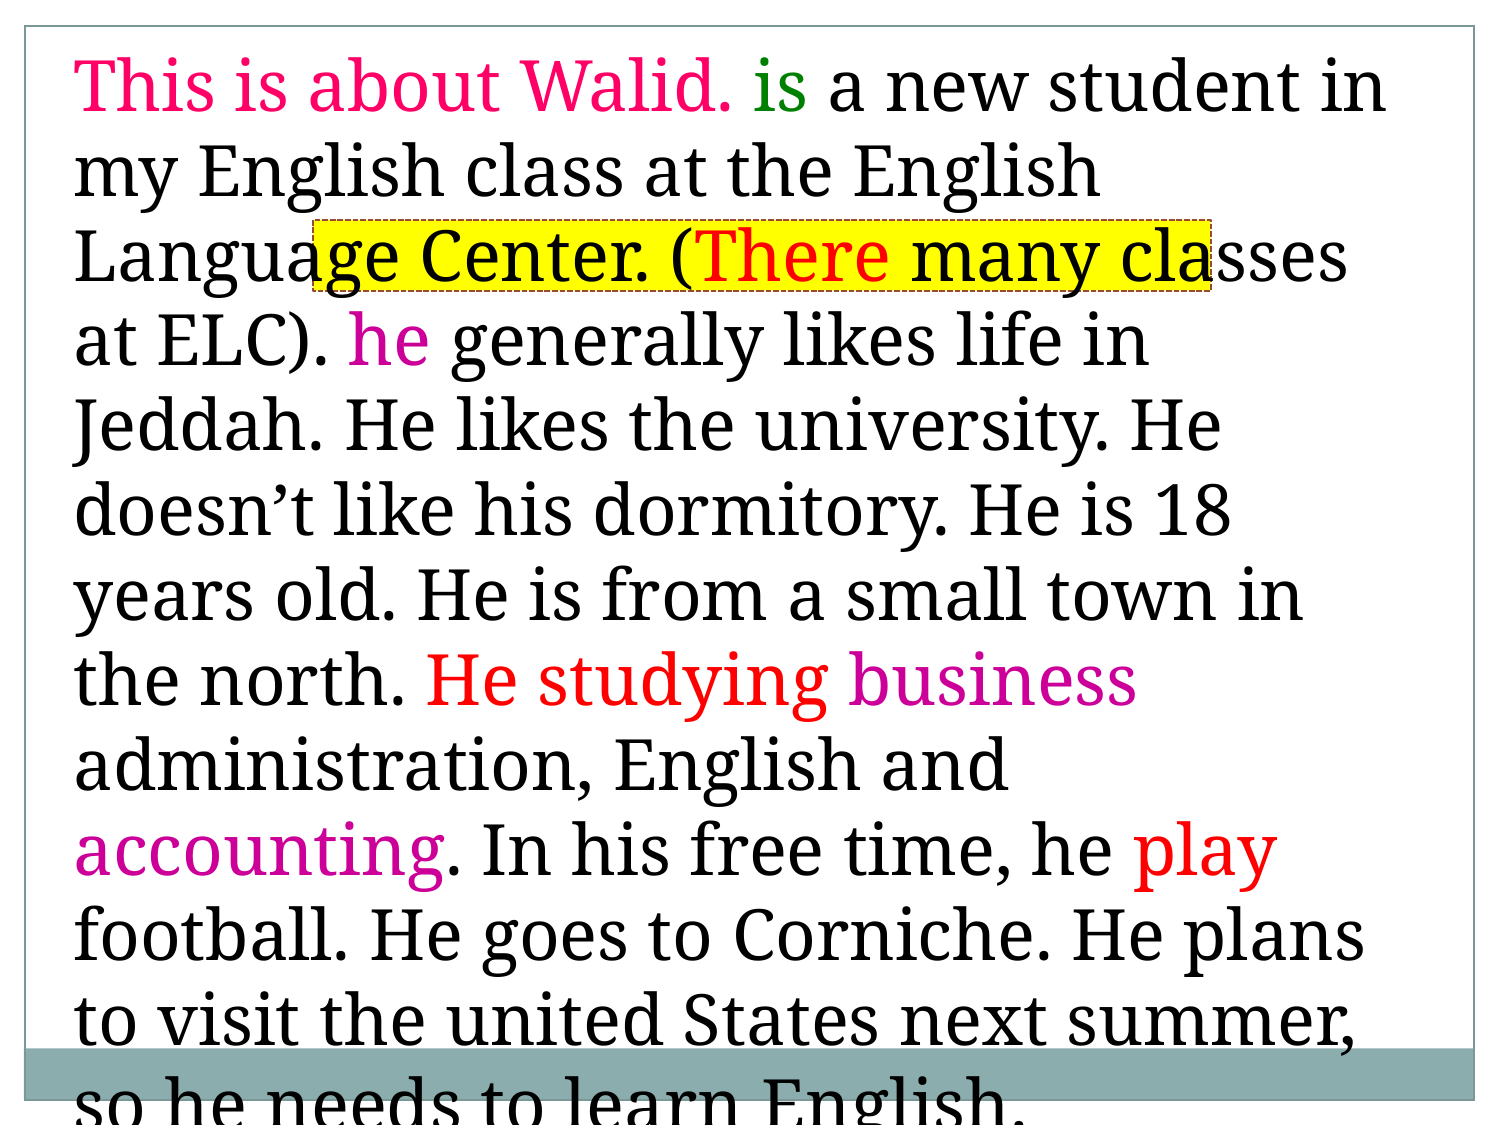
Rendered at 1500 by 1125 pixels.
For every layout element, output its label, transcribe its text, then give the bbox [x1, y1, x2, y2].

text_box This is about Walid. is a new student in my English class at the English Language Center. (There many classes at ELC). he generally likes life in Jeddah. He likes the university. He doesn’t like his dormitory. He is 18 years old. He is from a small town in the north. He studying business administration, English and accounting. In his free time, he play football. He goes to Corniche. He plans to visit the united States next summer, so he needs to learn English. [58, 32, 1430, 1125]
